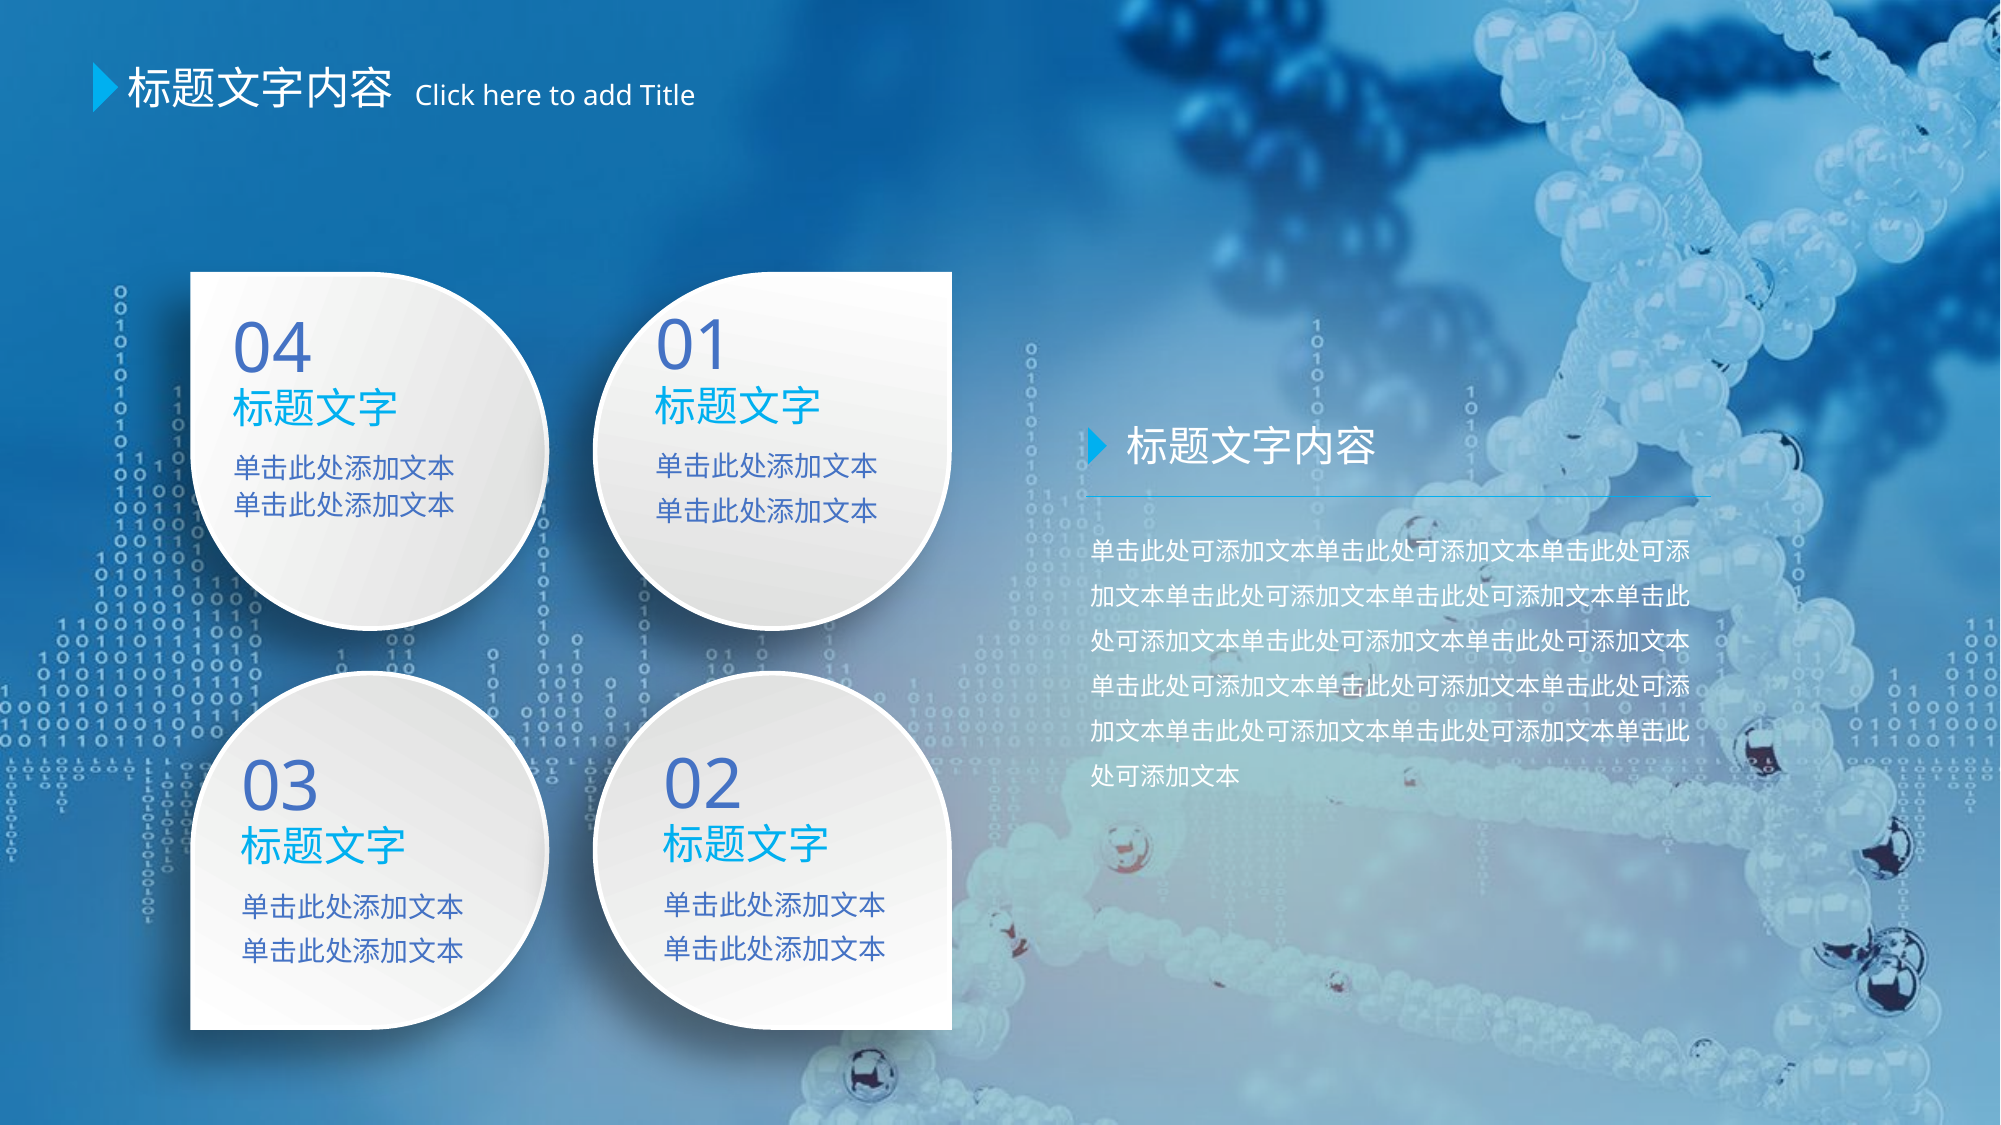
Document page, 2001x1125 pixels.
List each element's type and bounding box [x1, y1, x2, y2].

text_box [192, 274, 548, 629]
text_box [93, 52, 719, 122]
text_box [595, 274, 950, 629]
text_box [595, 673, 950, 1028]
text_box [1075, 412, 1712, 893]
text_box [192, 673, 548, 1028]
picture [0, 0, 2001, 1125]
